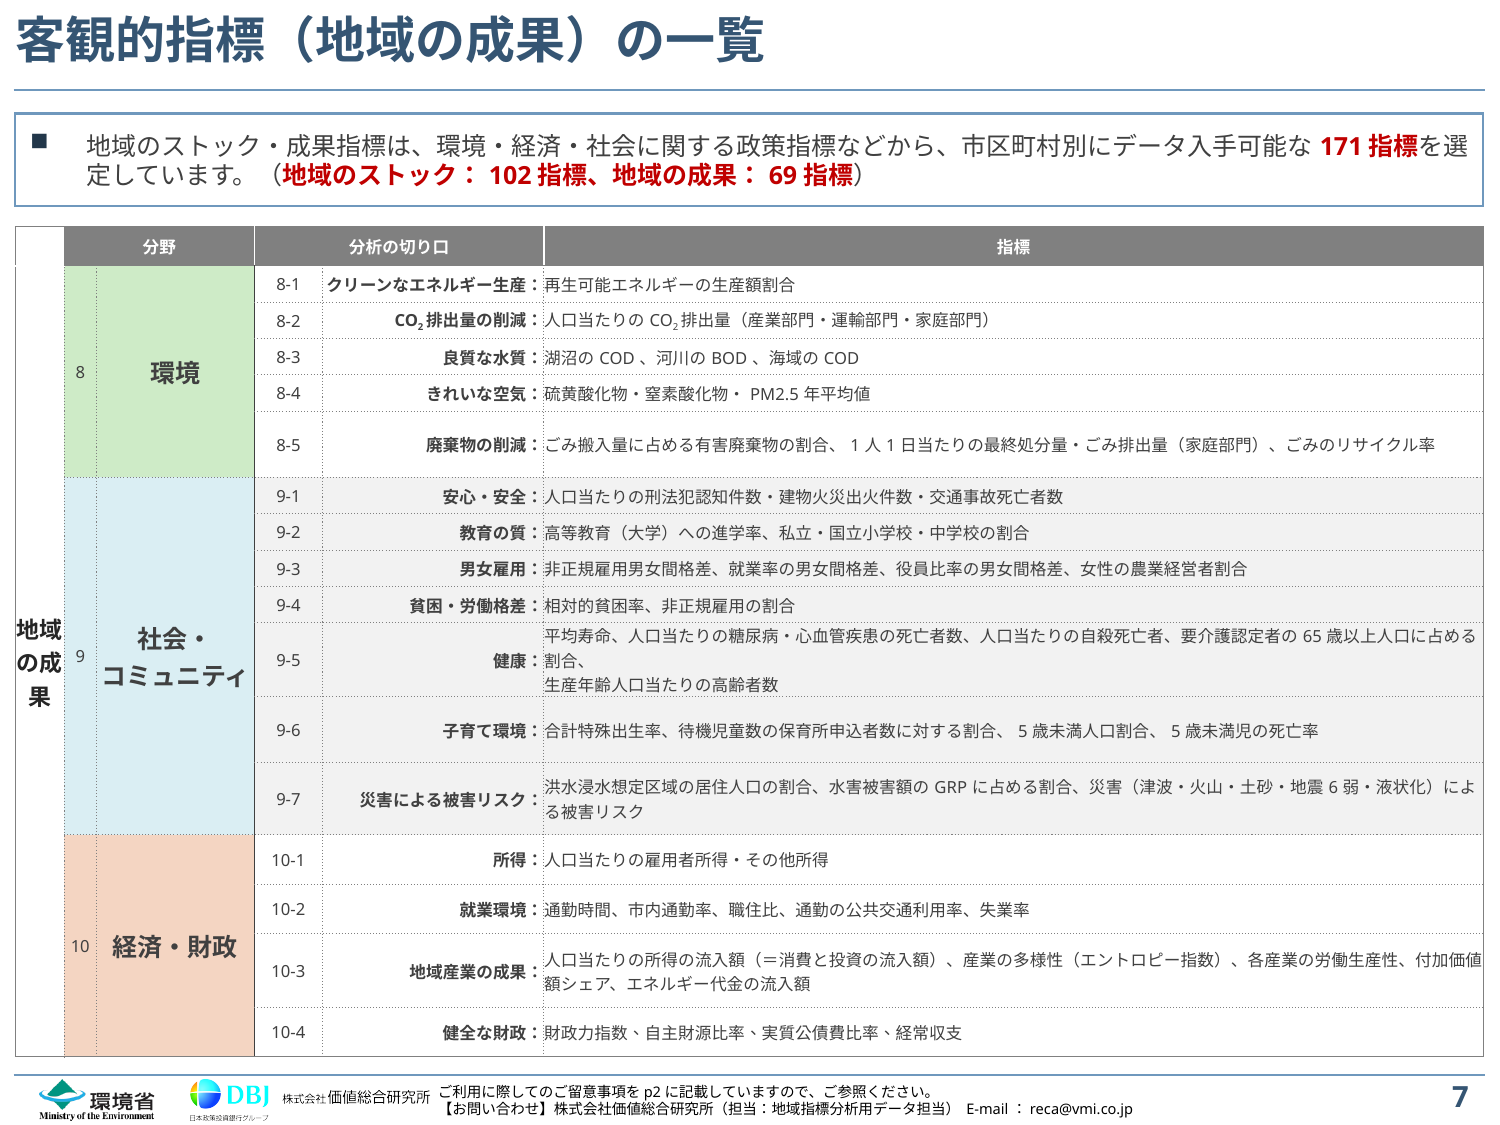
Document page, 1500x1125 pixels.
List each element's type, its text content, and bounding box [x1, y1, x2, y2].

table_cell 9-5 [255, 623, 322, 696]
table_cell 教育の質： [322, 514, 544, 550]
table_cell 9-6 [255, 696, 322, 763]
table_cell 高等教育（大学）への進学率、私立・国立小学校・中学校の割合 [544, 514, 1483, 550]
table_cell 10-1 [255, 835, 322, 884]
table_cell 10-2 [255, 884, 322, 934]
text_box 地域のストック・成果指標は、環境・経済・社会に関する政策指標などから、市区町村別にデータ入手可能な171指標を選定しています。（地域のストック：102指標、地域の成果：69指標） [15, 113, 1484, 207]
table_cell 環境 [96, 266, 254, 477]
table_header 指標 [545, 227, 1483, 265]
table_cell 貧困・労働格差： [322, 586, 544, 623]
picture [186, 1076, 434, 1125]
table_cell 硫黄酸化物・窒素酸化物・PM2.5年平均値 [544, 375, 1483, 411]
table_header [16, 227, 64, 265]
table_cell 9-1 [255, 477, 322, 514]
table_cell 人口当たりのCO2排出量（産業部門・運輸部門・家庭部門） [544, 302, 1483, 338]
table_cell 平均寿命、人口当たりの糖尿病・心血管疾患の死亡者数、人口当たりの自殺死亡者、要介護認定者の65歳以上人口に占める割合、 生産年齢人口当たりの高齢者数 [544, 623, 1483, 696]
table_cell 男女雇用： [322, 550, 544, 586]
table_cell 合計特殊出生率、待機児童数の保育所申込者数に対する割合、5歳未満人口割合、5歳未満児の死亡率 [544, 696, 1483, 763]
table_cell 相対的貧困率、非正規雇用の割合 [544, 586, 1483, 623]
table_cell 9-2 [255, 514, 322, 550]
table_cell 10-4 [255, 1007, 322, 1056]
table_cell ごみ搬入量に占める有害廃棄物の割合、1人1日当たりの最終処分量・ごみ排出量（家庭部門）、ごみのリサイクル率 [544, 411, 1483, 477]
table_cell きれいな空気： [322, 375, 544, 411]
table_cell 地域の成果 [16, 267, 64, 1056]
table_cell 災害による被害リスク： [322, 763, 544, 835]
table_cell 廃棄物の削減： [322, 411, 544, 477]
table_cell 8-4 [255, 375, 322, 411]
table_cell 人口当たりの刑法犯認知件数・建物火災出火件数・交通事故死亡者数 [544, 477, 1483, 514]
table_cell 9 [64, 477, 96, 835]
table_cell 8-1 [255, 266, 322, 302]
picture [36, 1079, 157, 1124]
table_cell 8-3 [255, 338, 322, 375]
table_cell 人口当たりの所得の流入額（＝消費と投資の流入額）、産業の多様性（エントロピー指数）、各産業の労働生産性、付加価値額シェア、エネルギー代金の流入額 [544, 934, 1483, 1007]
table_cell クリーンなエネルギー生産： [322, 266, 544, 302]
table_cell 9-3 [255, 550, 322, 586]
table_cell 9-4 [255, 586, 322, 623]
table_cell 良質な水質： [322, 338, 544, 375]
table_cell 非正規雇用男女間格差、就業率の男女間格差、役員比率の男女間格差、女性の農業経営者割合 [544, 550, 1483, 586]
table_cell 子育て環境： [322, 696, 544, 763]
table_cell 財政力指数、自主財源比率、実質公債費比率、経常収支 [544, 1007, 1483, 1056]
table_cell 人口当たりの雇用者所得・その他所得 [544, 835, 1483, 884]
table_cell 経済・財政 [96, 835, 254, 1056]
table_cell 10 [64, 835, 96, 1056]
slide_number 7 [1427, 1070, 1493, 1112]
table_cell 就業環境： [322, 884, 544, 934]
table_cell CO2排出量の削減： [322, 302, 544, 338]
table_cell 健康： [322, 623, 544, 696]
table_cell 安心・安全： [322, 477, 544, 514]
table_cell 再生可能エネルギーの生産額割合 [544, 266, 1483, 302]
table_cell 洪水浸水想定区域の居住人口の割合、水害被害額のGRPに占める割合、災害（津波・火山・土砂・地震6弱・液状化）による被害リスク [544, 763, 1483, 835]
table_cell 9-7 [255, 763, 322, 835]
table_cell 8-2 [255, 302, 322, 338]
table_cell 8 [64, 266, 96, 477]
table_cell 地域産業の成果： [322, 934, 544, 1007]
title 客観的指標（地域の成果）の一覧 [0, 0, 1500, 87]
table_cell 10-3 [255, 934, 322, 1007]
table_cell 湖沼のCOD、河川のBOD、海域のCOD [544, 338, 1483, 375]
table_header 分野 [64, 227, 254, 265]
table_cell 所得： [322, 835, 544, 884]
table_cell 8-5 [255, 411, 322, 477]
table_cell 健全な財政： [322, 1007, 544, 1056]
table_header 分析の切り口 [255, 227, 543, 265]
table_cell 社会・ コミュニティ [96, 477, 254, 835]
table_cell 通勤時間、市内通勤率、職住比、通勤の公共交通利用率、失業率 [544, 884, 1483, 934]
